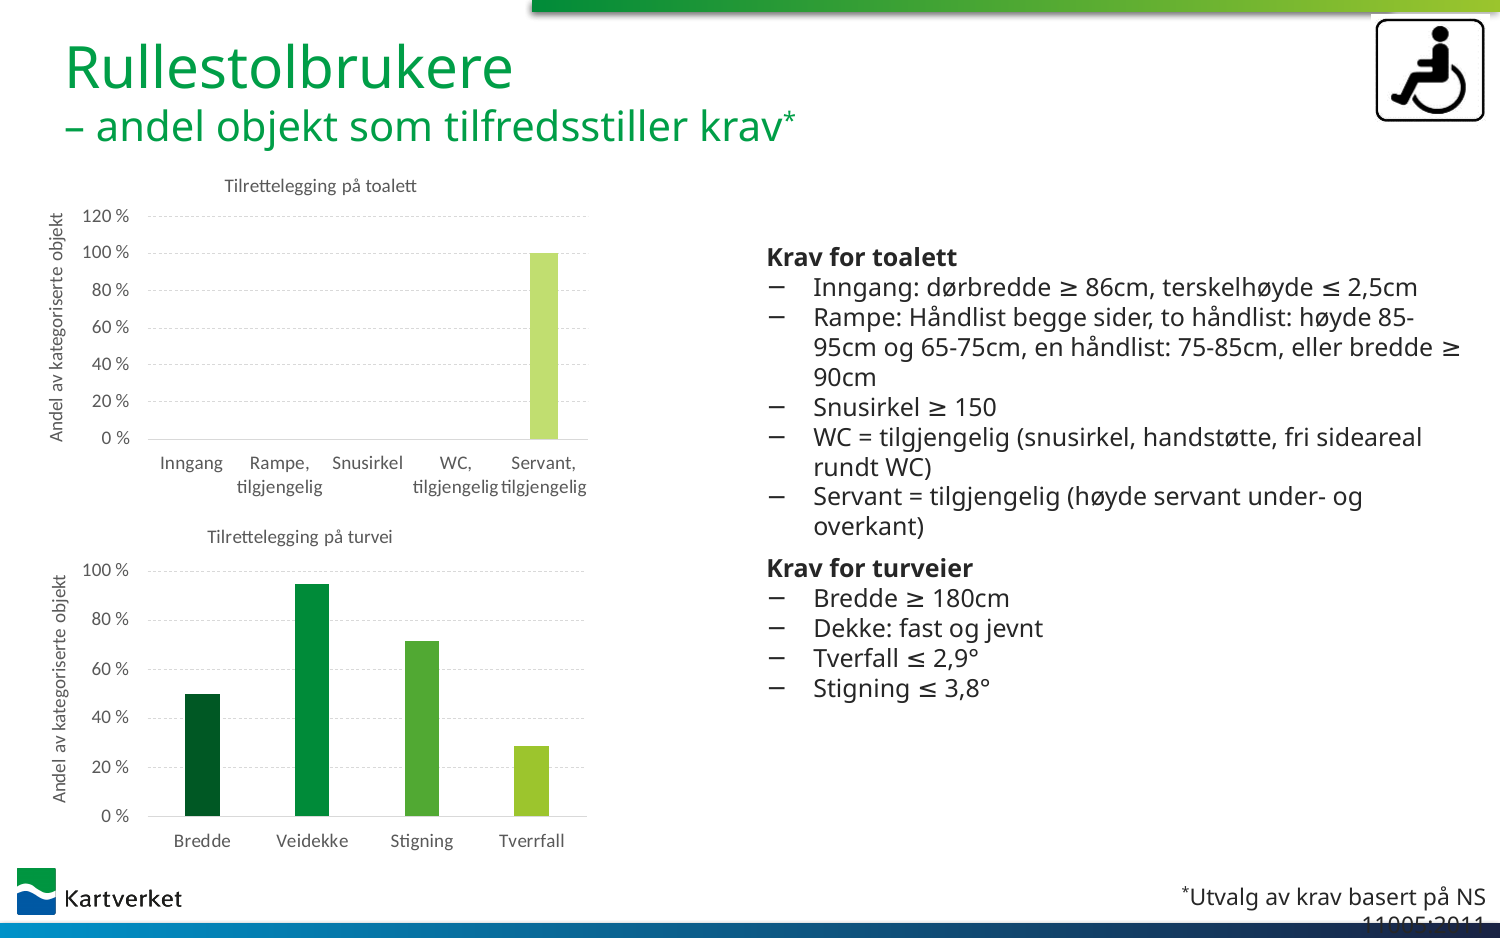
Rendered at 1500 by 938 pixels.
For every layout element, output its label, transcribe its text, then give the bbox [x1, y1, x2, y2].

picture [41, 166, 599, 505]
text_box Krav for toalett Inngang: dørbredde ≥ 86cm, terskelhøyde ≤ 2,5cm Rampe: Håndlist begge sider, to håndlist: høyde 85-95cm og 65-75cm, en håndlist: 75-85cm, eller bredde ≥ 90cm Snusirkel ≥ 150 WC = tilgjengelig (snusirkel, handstøtte, fri sideareal rundt WC) Servant = tilgjengelig (høyde servant under- og overkant) [751, 234, 1483, 545]
picture [1371, 13, 1491, 127]
text_box *Utvalg av krav basert på NS 11005:2011 [1068, 873, 1500, 938]
text_box Rullestolbrukere – andel objekt som tilfredsstiller krav* [49, 14, 1431, 158]
picture [41, 520, 598, 859]
text_box Krav for turveier Bredde ≥ 180cm Dekke: fast og jevnt Tverfall ≤ 2,9° Stigning ≤ 3,8° [751, 545, 1483, 710]
